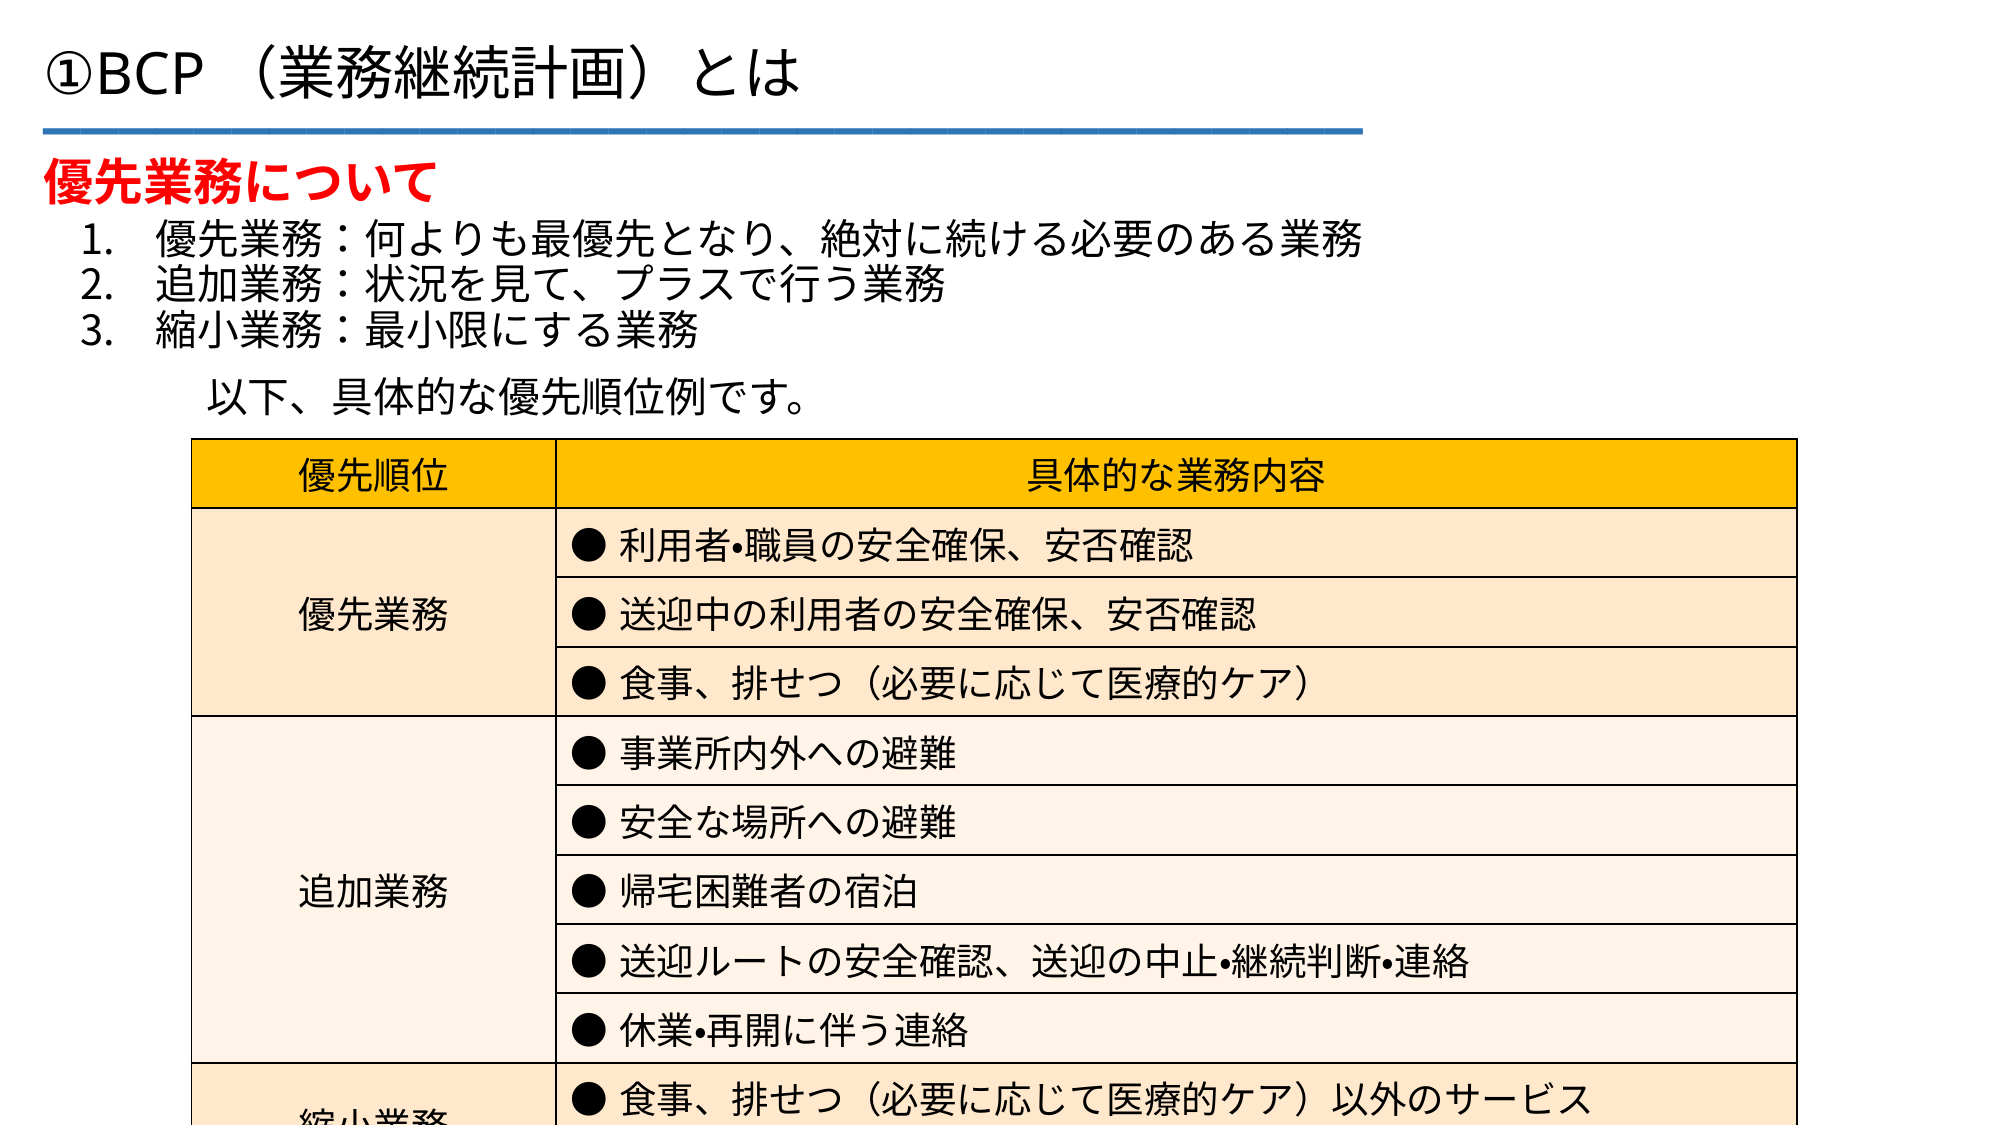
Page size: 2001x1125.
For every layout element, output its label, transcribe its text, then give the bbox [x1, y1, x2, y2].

table_cell 優先業務 [192, 509, 555, 715]
table_cell ●事業所内外への避難 [557, 717, 1796, 784]
text_box 以下、具体的な優先順位例です。 [191, 369, 854, 433]
table_cell ●安全な場所への避難 [557, 786, 1796, 854]
text_box 優先業務について [28, 149, 1923, 222]
table_header 優先順位 [192, 440, 555, 507]
table_cell ●食事、排せつ（必要に応じて医療的ケア） [557, 648, 1796, 715]
table_cell ●休業・再開に伴う連絡 [557, 994, 1796, 1062]
table_header 具体的な業務内容 [557, 440, 1796, 507]
text_box ①BCP（業務継続計画）とは [28, 36, 1923, 131]
table_cell ●送迎ルートの安全確認、送迎の中止・継続判断・連絡 [557, 925, 1796, 992]
table_cell ●食事、排せつ（必要に応じて医療的ケア）以外のサービス 例：入浴・レクリエーション・口腔ケア・洗顔・清掃・洗濯など [557, 1064, 1796, 1125]
text_box ___________________________________ [28, 17, 1960, 164]
table_cell 縮小業務 [192, 1064, 555, 1125]
text_box 優先業務：何よりも最優先となり、絶対に続ける必要のある業務 追加業務：状況を見て、プラスで行う業務 縮小業務：最小限にする業務 [66, 211, 1395, 363]
table_cell 追加業務 [192, 717, 555, 1062]
table_cell ●帰宅困難者の宿泊 [557, 856, 1796, 923]
table_cell ●送迎中の利用者の安全確保、安否確認 [557, 578, 1796, 646]
table_cell ●利用者・職員の安全確保、安否確認 [557, 509, 1796, 576]
